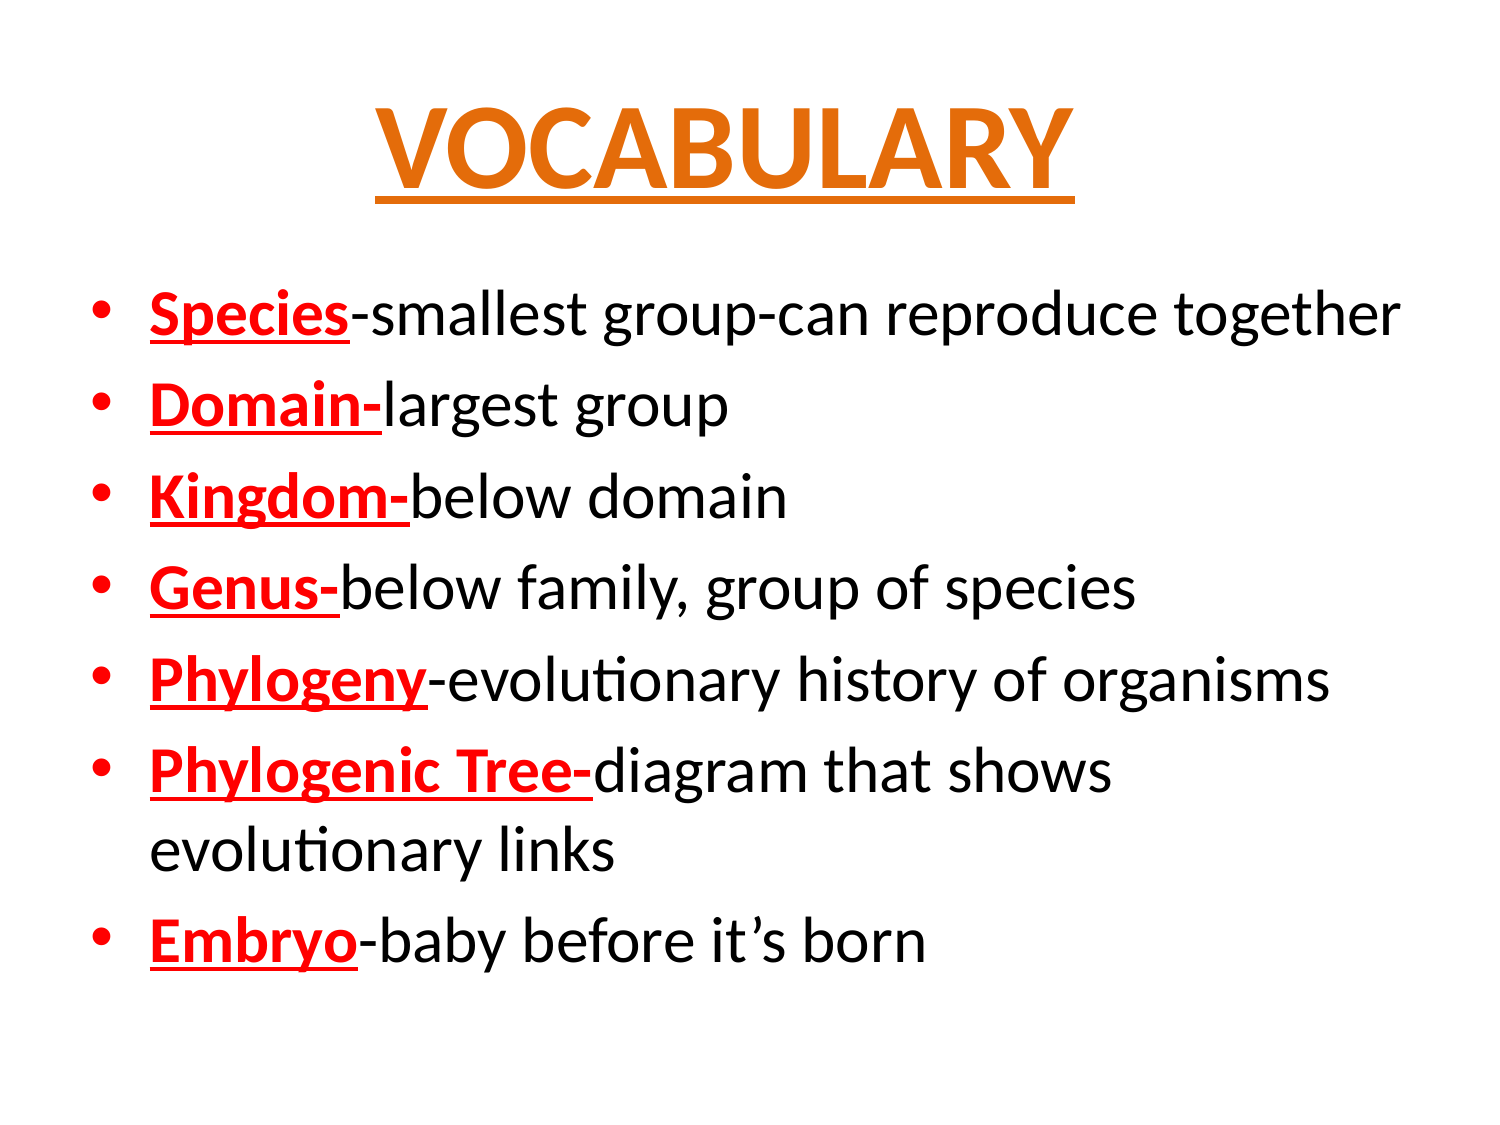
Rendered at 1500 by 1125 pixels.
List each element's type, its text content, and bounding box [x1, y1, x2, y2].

title VOCABULARY [75, 45, 1425, 233]
list Species-smallest group-can reproduce together Domain-largest group Kingdom-below domain Genus-below family, group of species Phylogeny-evolutionary history of organisms Phylogenic Tree-diagram that shows evolutionary links Embryo-baby before it’s born [75, 262, 1425, 1005]
